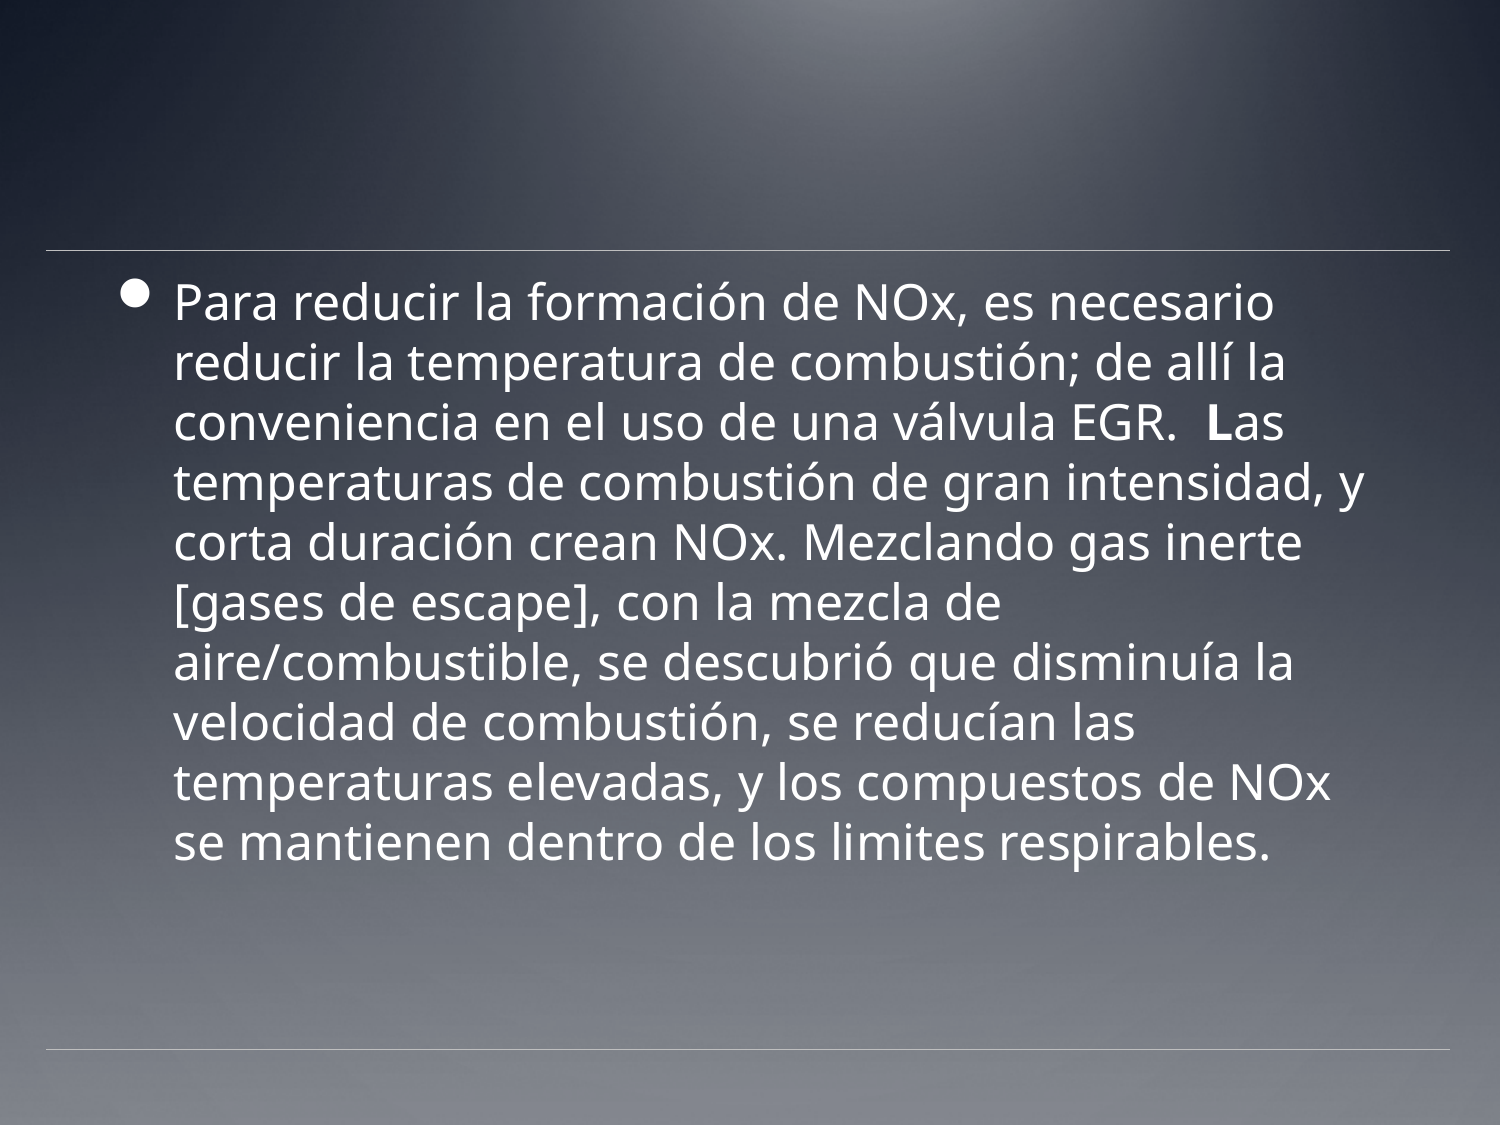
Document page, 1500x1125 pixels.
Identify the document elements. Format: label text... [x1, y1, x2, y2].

list Para reducir la formación de NOx, es necesario reducir la temperatura de combustión; de allí la conveniencia en el uso de una válvula EGR. Las temperaturas de combustión de gran intensidad, y corta duración crean NOx. Mezclando gas inerte [gases de escape], con la mezcla de aire/combustible, se descubrió que disminuía la velocidad de combustión, se reducían las temperaturas elevadas, y los compuestos de NOx se mantienen dentro de los limites respirables. [101, 262, 1394, 1024]
